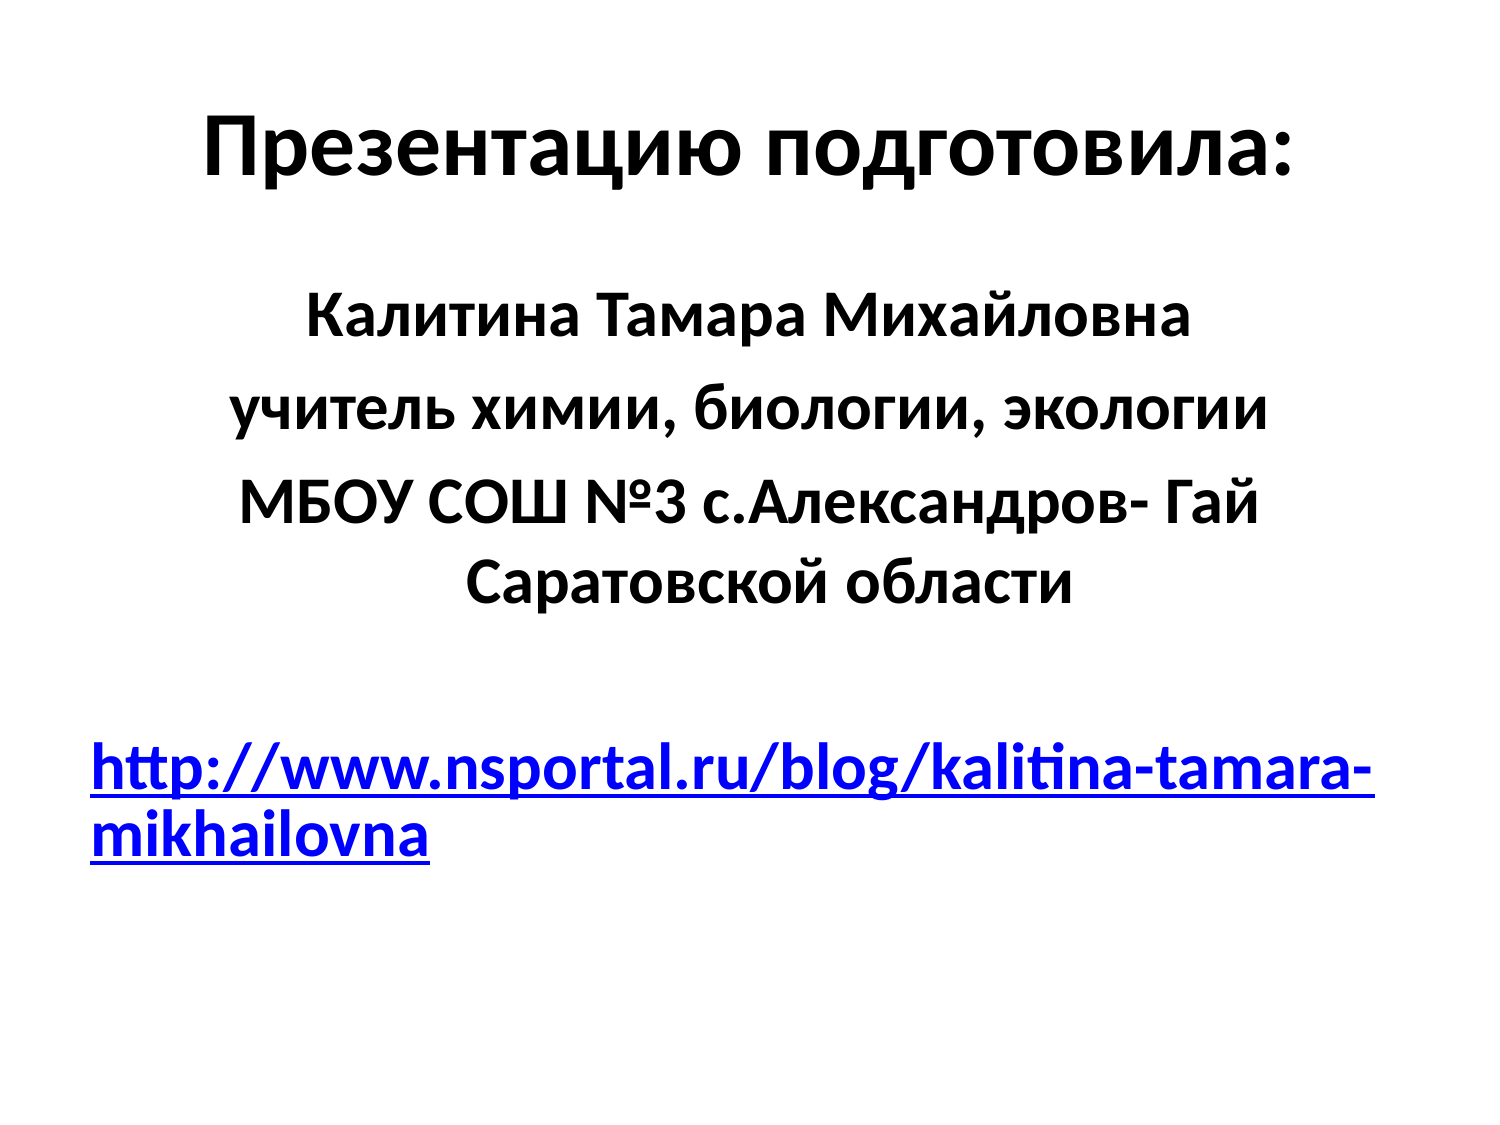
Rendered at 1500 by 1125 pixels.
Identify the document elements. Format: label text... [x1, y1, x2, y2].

list Калитина Тамара Михайловна учитель химии, биологии, экологии МБОУ СОШ №3 с.Александров- Гай Саратовской области http://www.nsportal.ru/blog/kalitina-tamara-mikhailovna [75, 262, 1425, 1005]
title Презентацию подготовила: [75, 45, 1425, 233]
